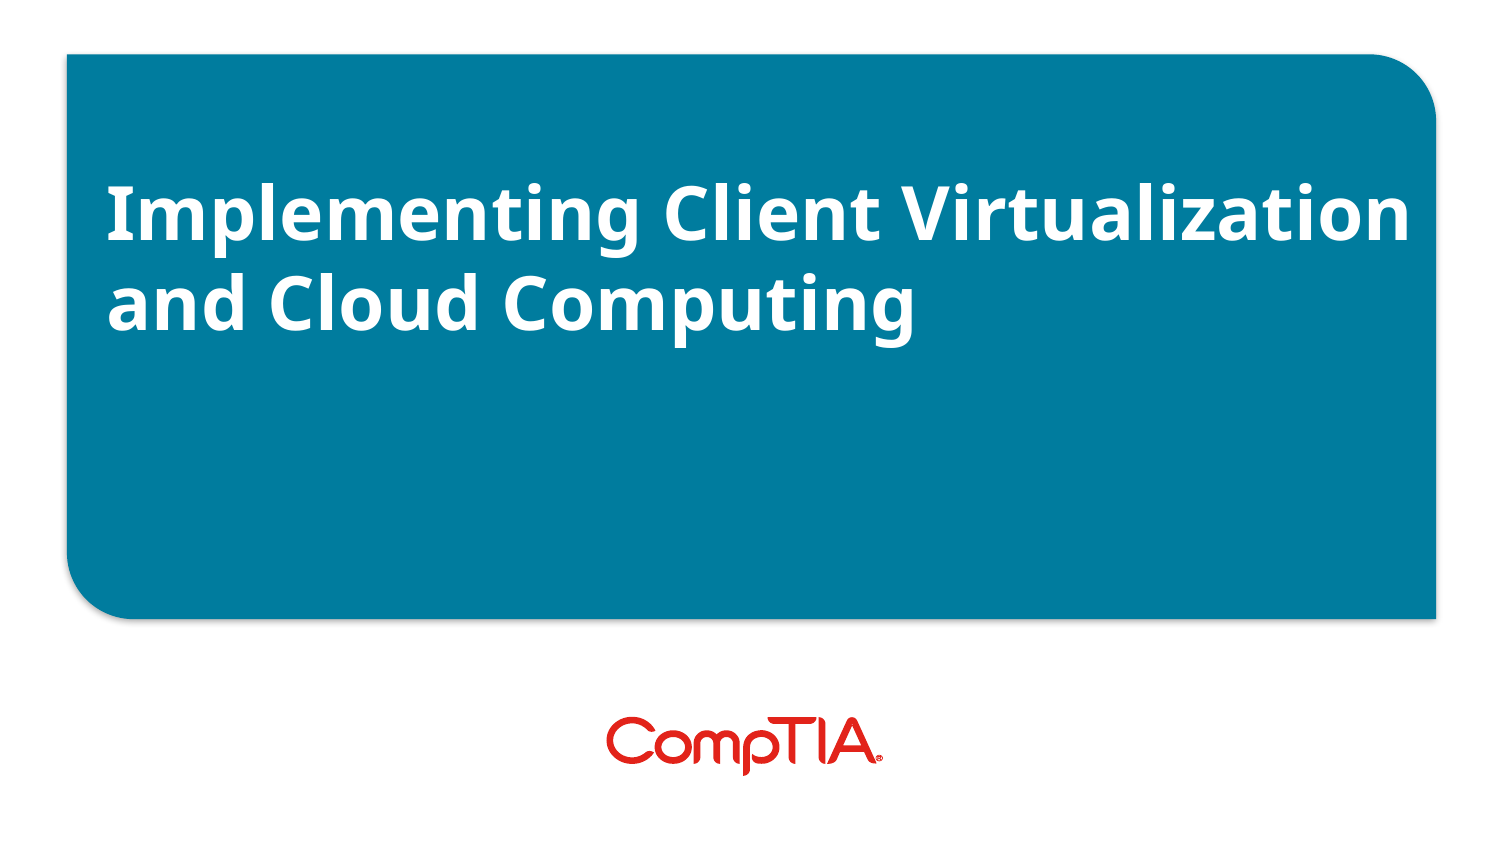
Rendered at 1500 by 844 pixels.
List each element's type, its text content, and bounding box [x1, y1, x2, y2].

title Implementing Client Virtualization and Cloud Computing [106, 172, 1416, 353]
